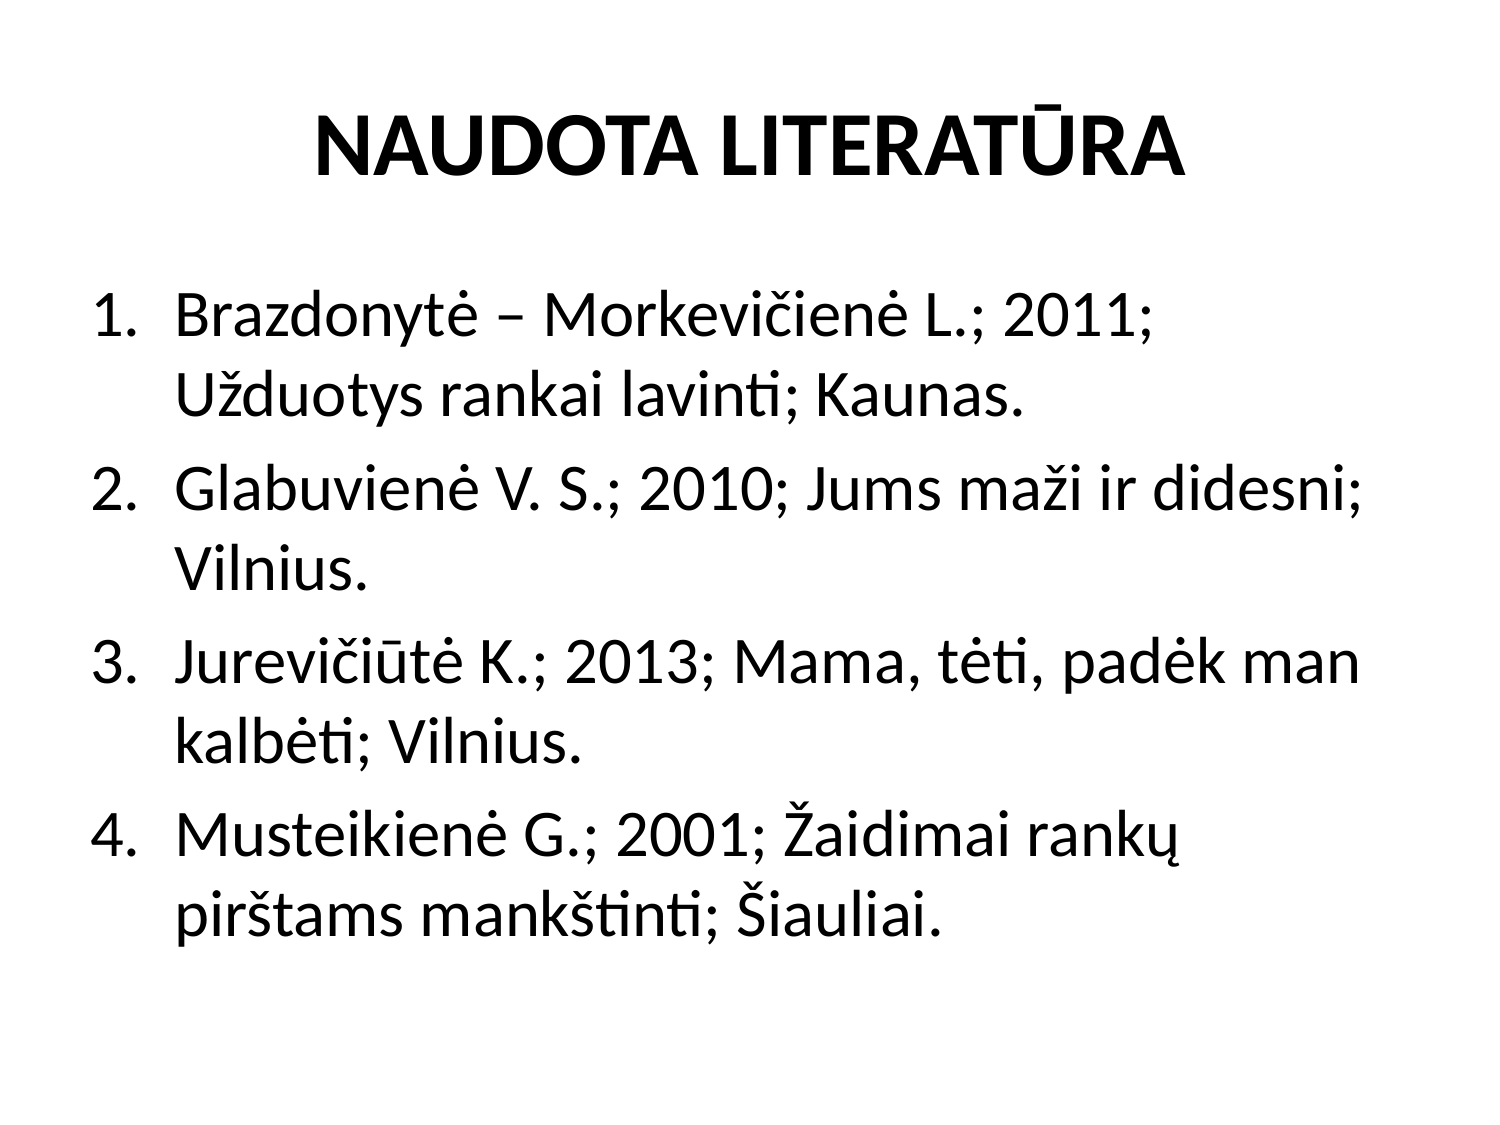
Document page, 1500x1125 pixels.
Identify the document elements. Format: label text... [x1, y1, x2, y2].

list Brazdonytė – Morkevičienė L.; 2011; Užduotys rankai lavinti; Kaunas. Glabuvienė V. S.; 2010; Jums maži ir didesni; Vilnius. Jurevičiūtė K.; 2013; Mama, tėti, padėk man kalbėti; Vilnius. Musteikienė G.; 2001; Žaidimai rankų pirštams mankštinti; Šiauliai. [74, 262, 1426, 1006]
title NAUDOTA LITERATŪRA [74, 44, 1426, 233]
